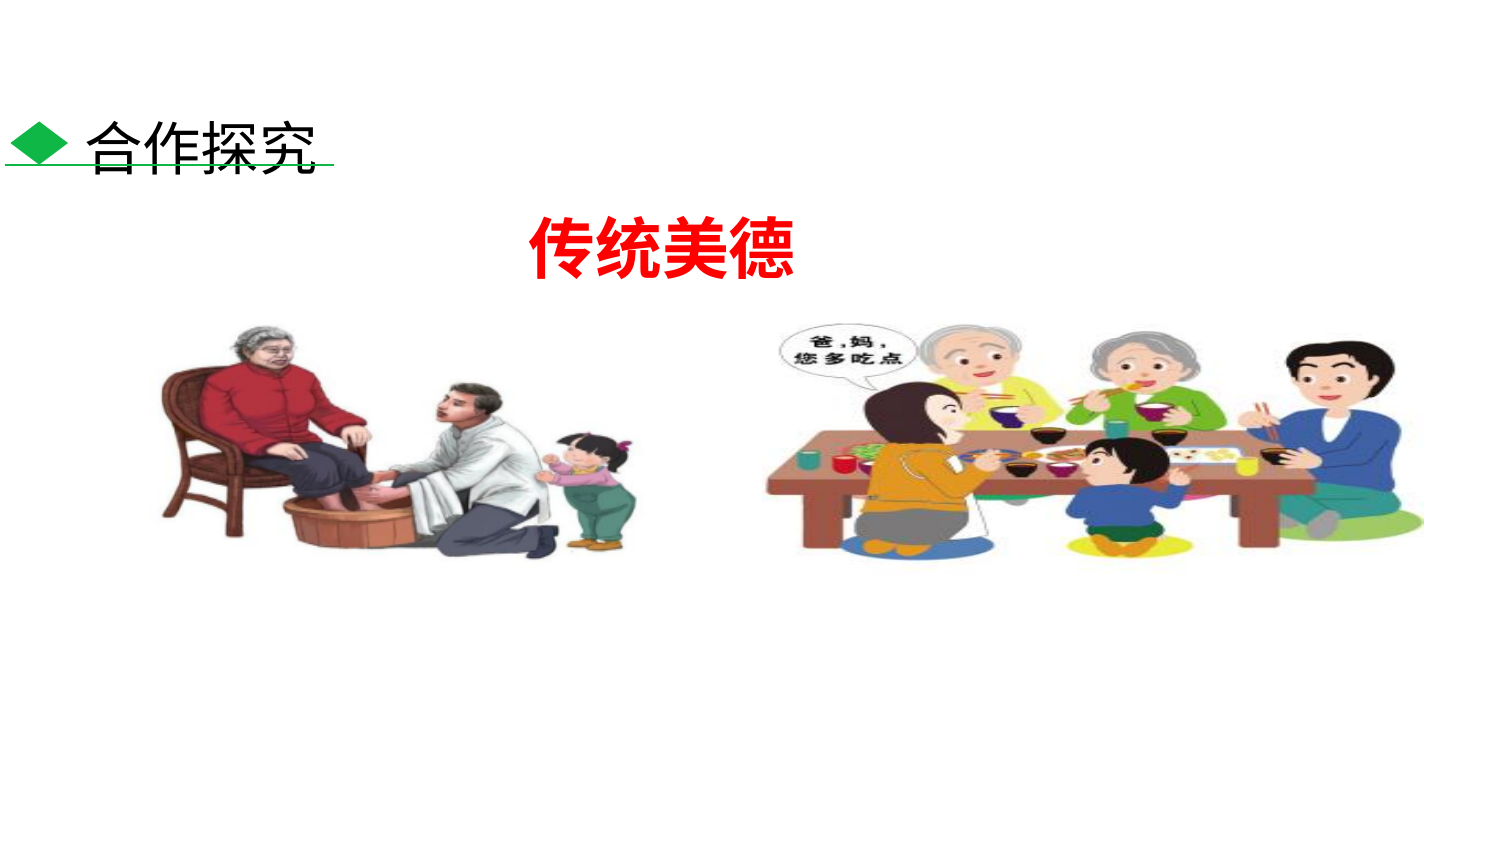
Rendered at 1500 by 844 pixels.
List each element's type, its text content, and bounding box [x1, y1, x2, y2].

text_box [4, 105, 334, 191]
picture [762, 288, 1424, 582]
picture [112, 324, 684, 583]
text_box 传统美德 [513, 199, 913, 294]
